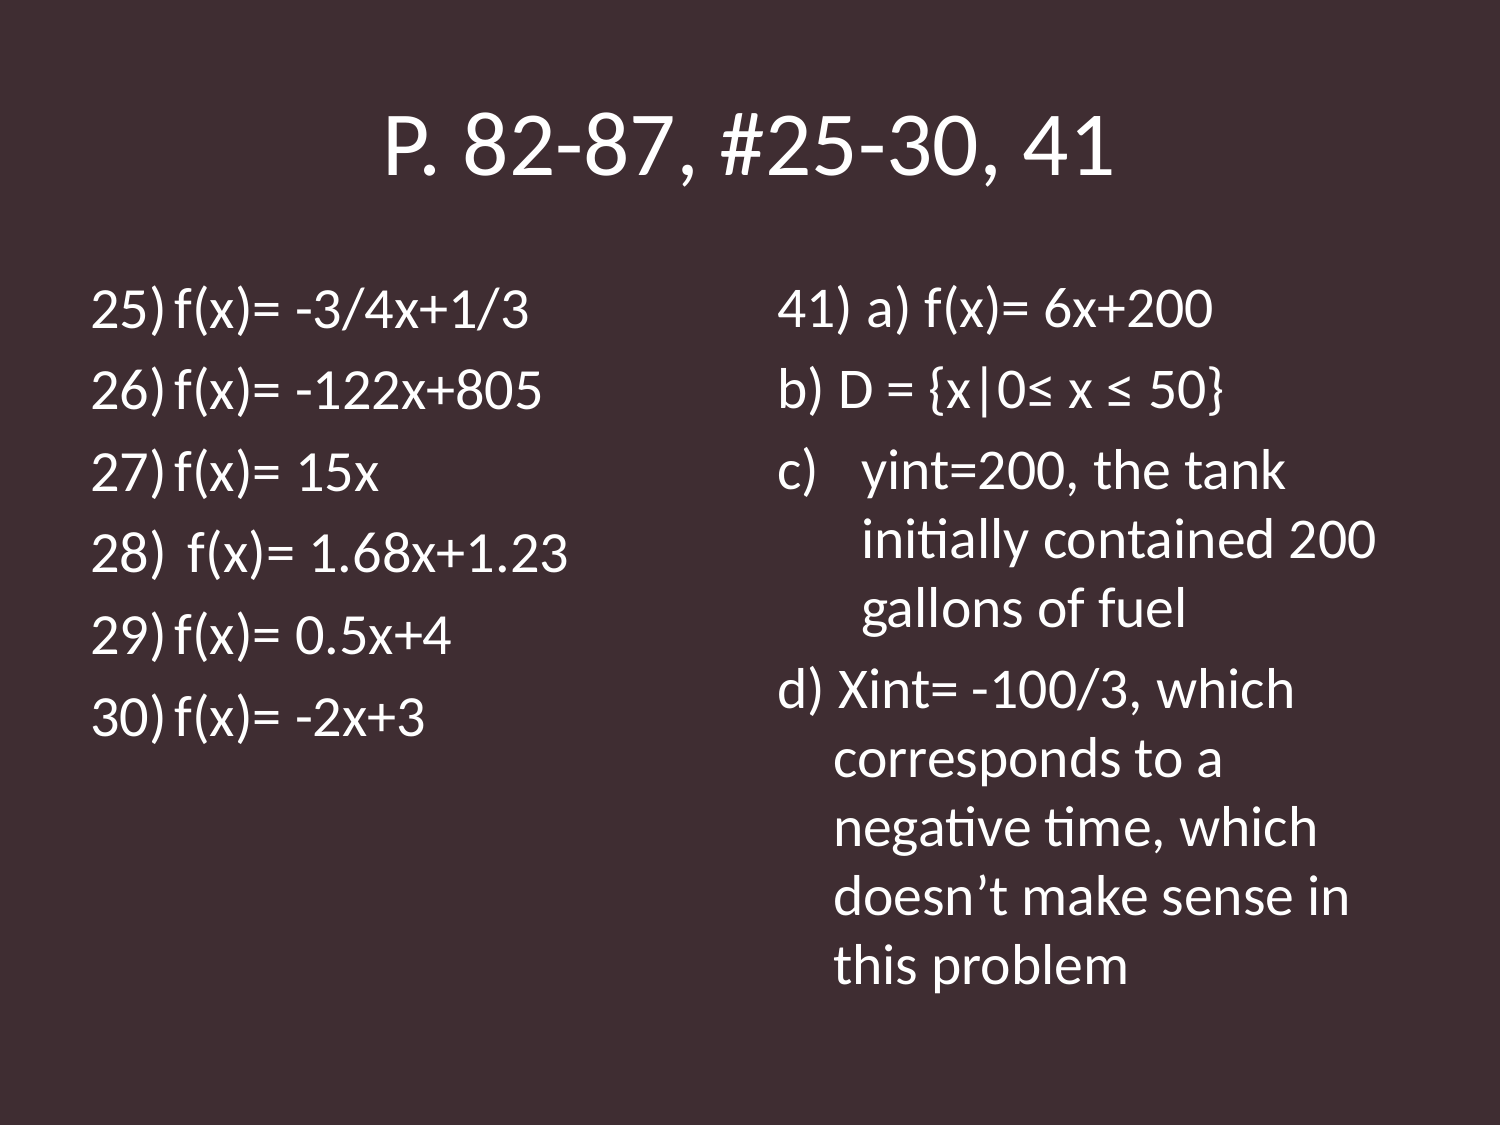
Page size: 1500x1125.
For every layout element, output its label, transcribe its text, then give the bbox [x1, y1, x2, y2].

title P. 82-87, #25-30, 41 [75, 45, 1425, 233]
list 41) a) f(x)= 6x+200 b) D = {x|0≤ x ≤ 50} yint=200, the tank initially contained 200 gallons of fuel d) Xint= -100/3, which corresponds to a negative time, which doesn’t make sense in this problem [762, 262, 1425, 1005]
list f(x)= -3/4x+1/3 f(x)= -122x+805 f(x)= 15x f(x)= 1.68x+1.23 f(x)= 0.5x+4 f(x)= -2x+3 [75, 262, 738, 1005]
